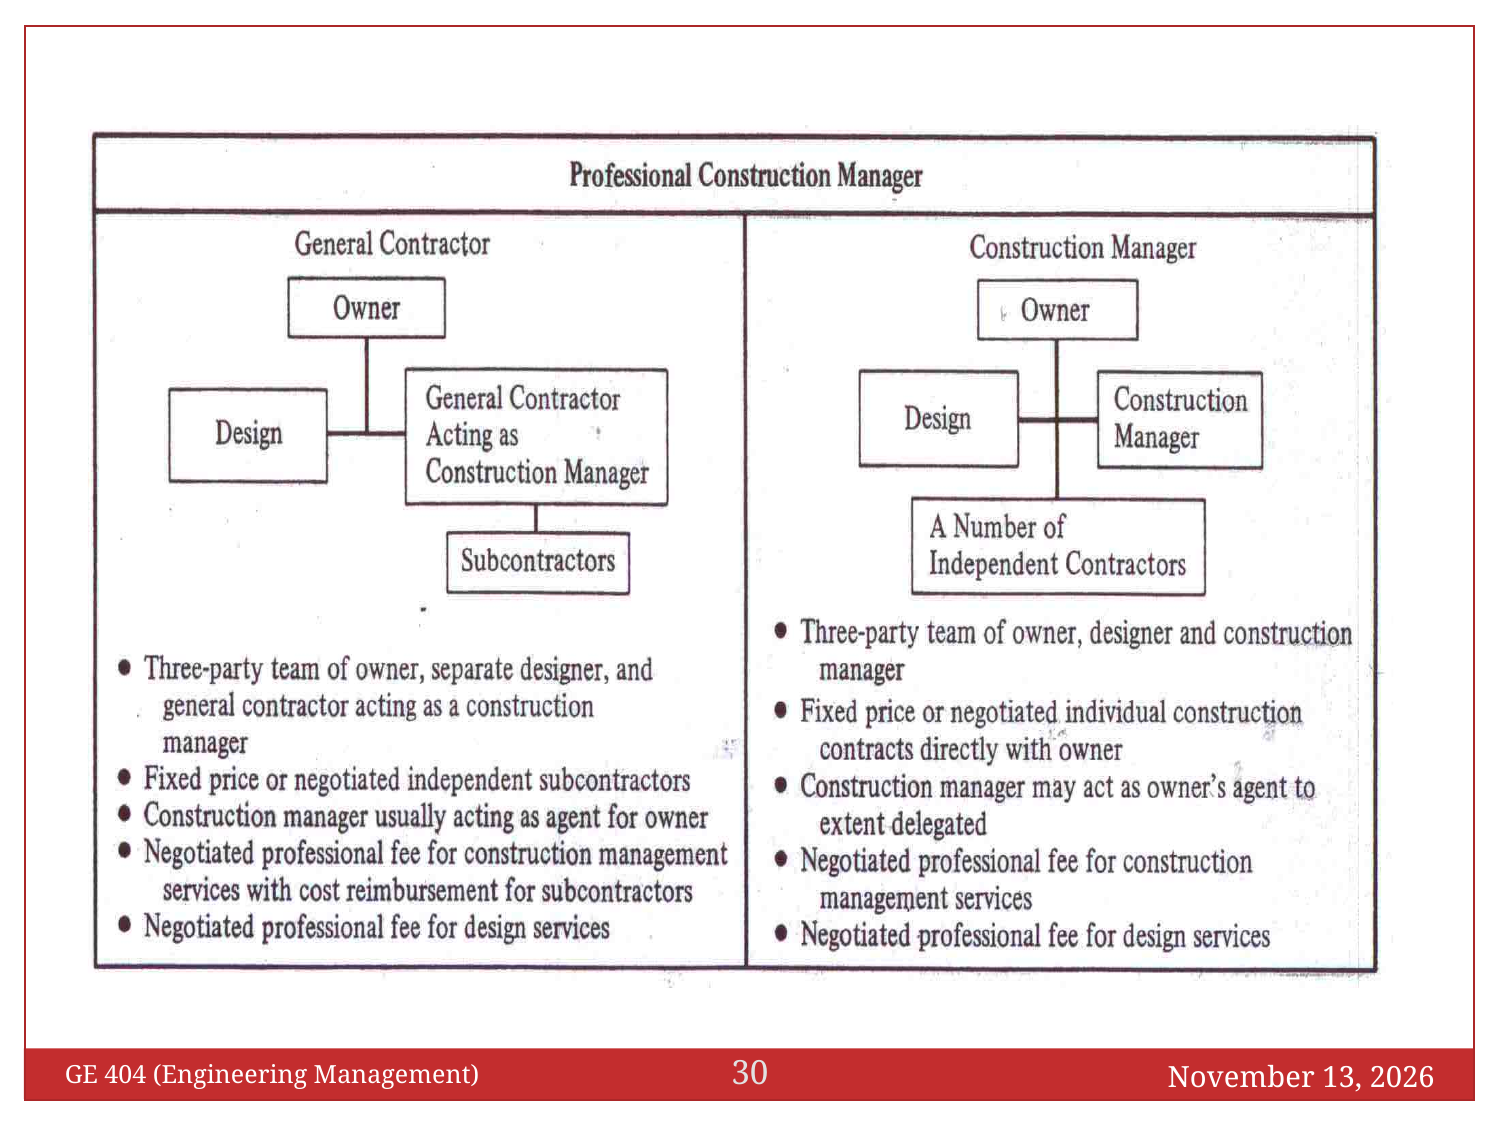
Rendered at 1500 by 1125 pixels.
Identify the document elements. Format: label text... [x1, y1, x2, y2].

footer GE 404 (Engineering Management) [50, 1051, 638, 1112]
slide_number 30 [699, 1037, 800, 1110]
picture [87, 124, 1394, 988]
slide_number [950, 1050, 1450, 1111]
